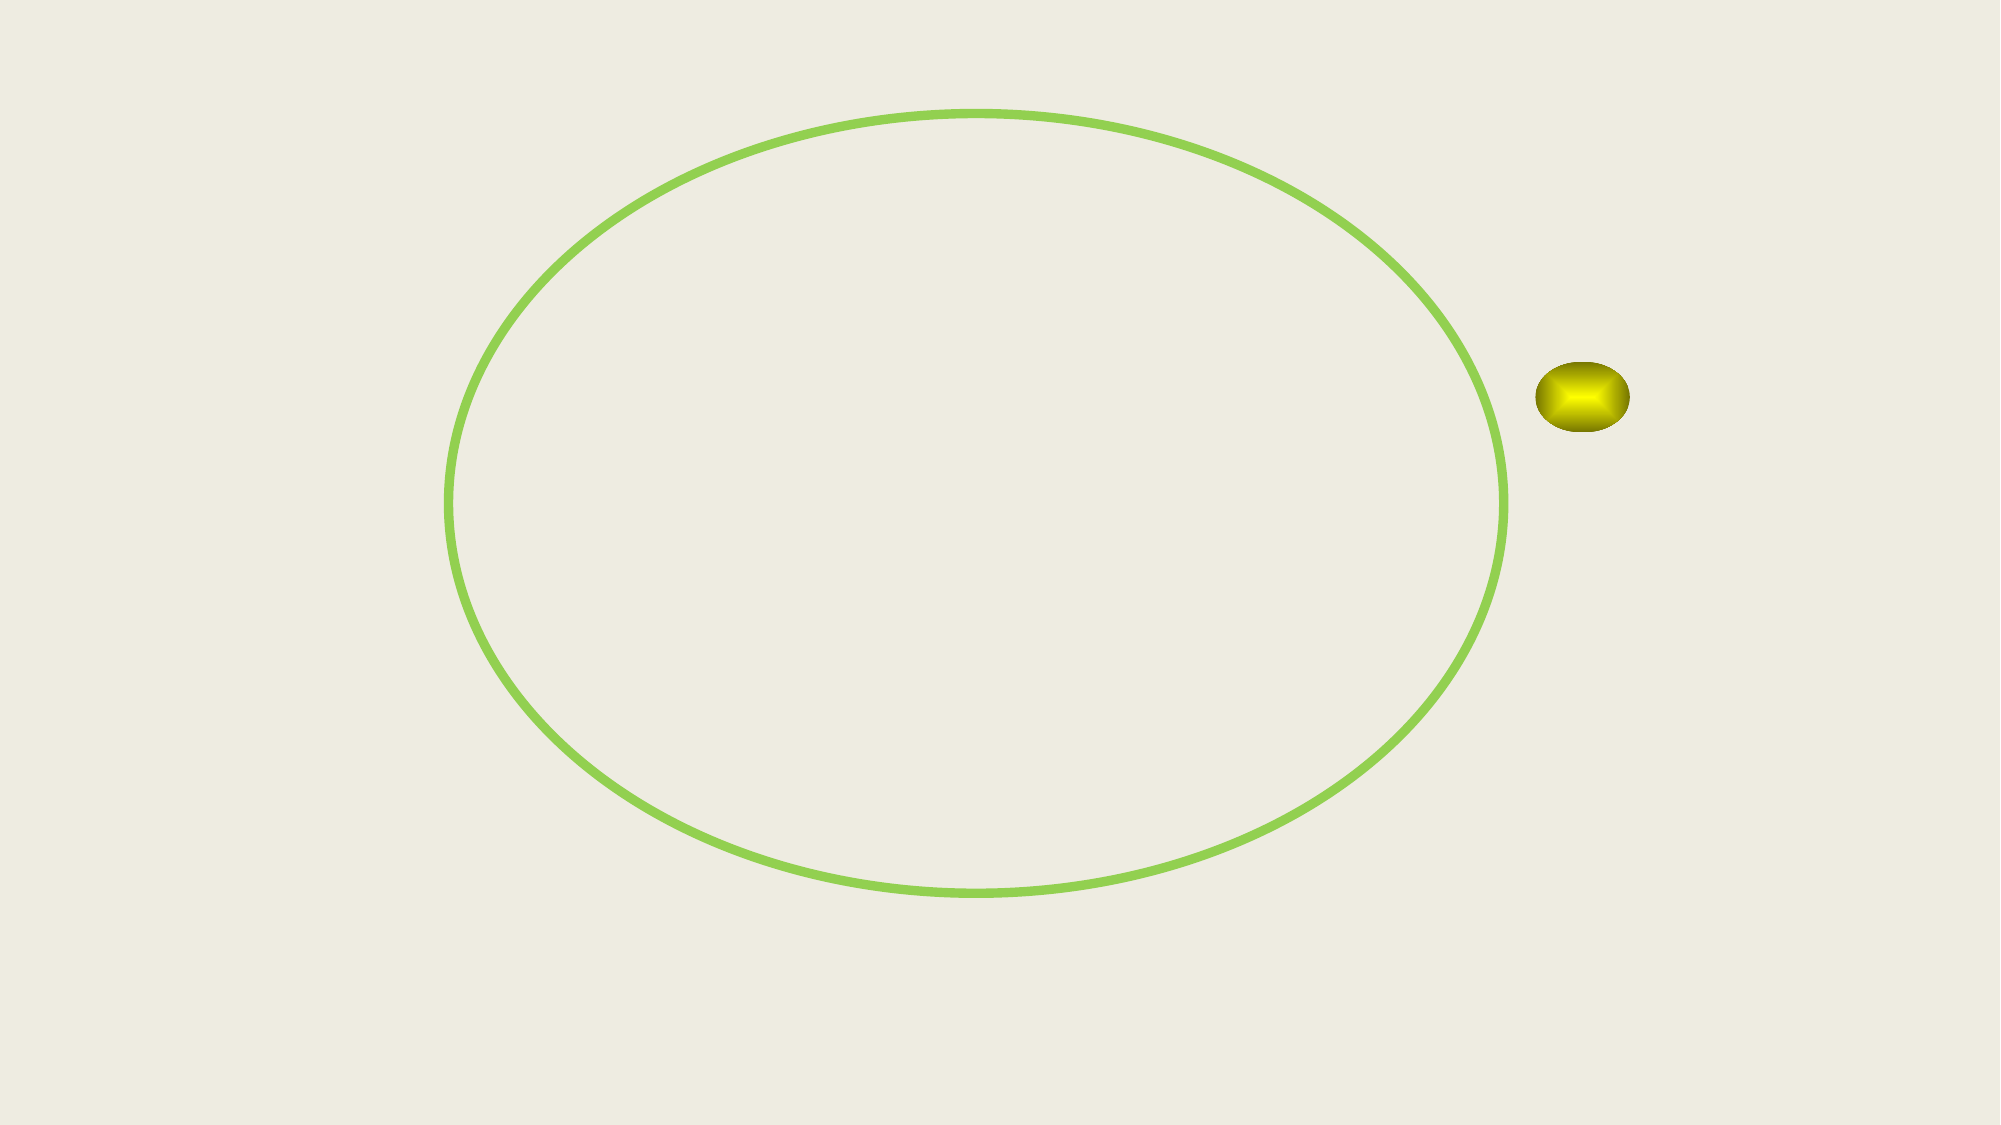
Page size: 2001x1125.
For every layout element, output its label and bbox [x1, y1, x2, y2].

text_box [448, 113, 1504, 894]
text_box [1535, 361, 1630, 433]
